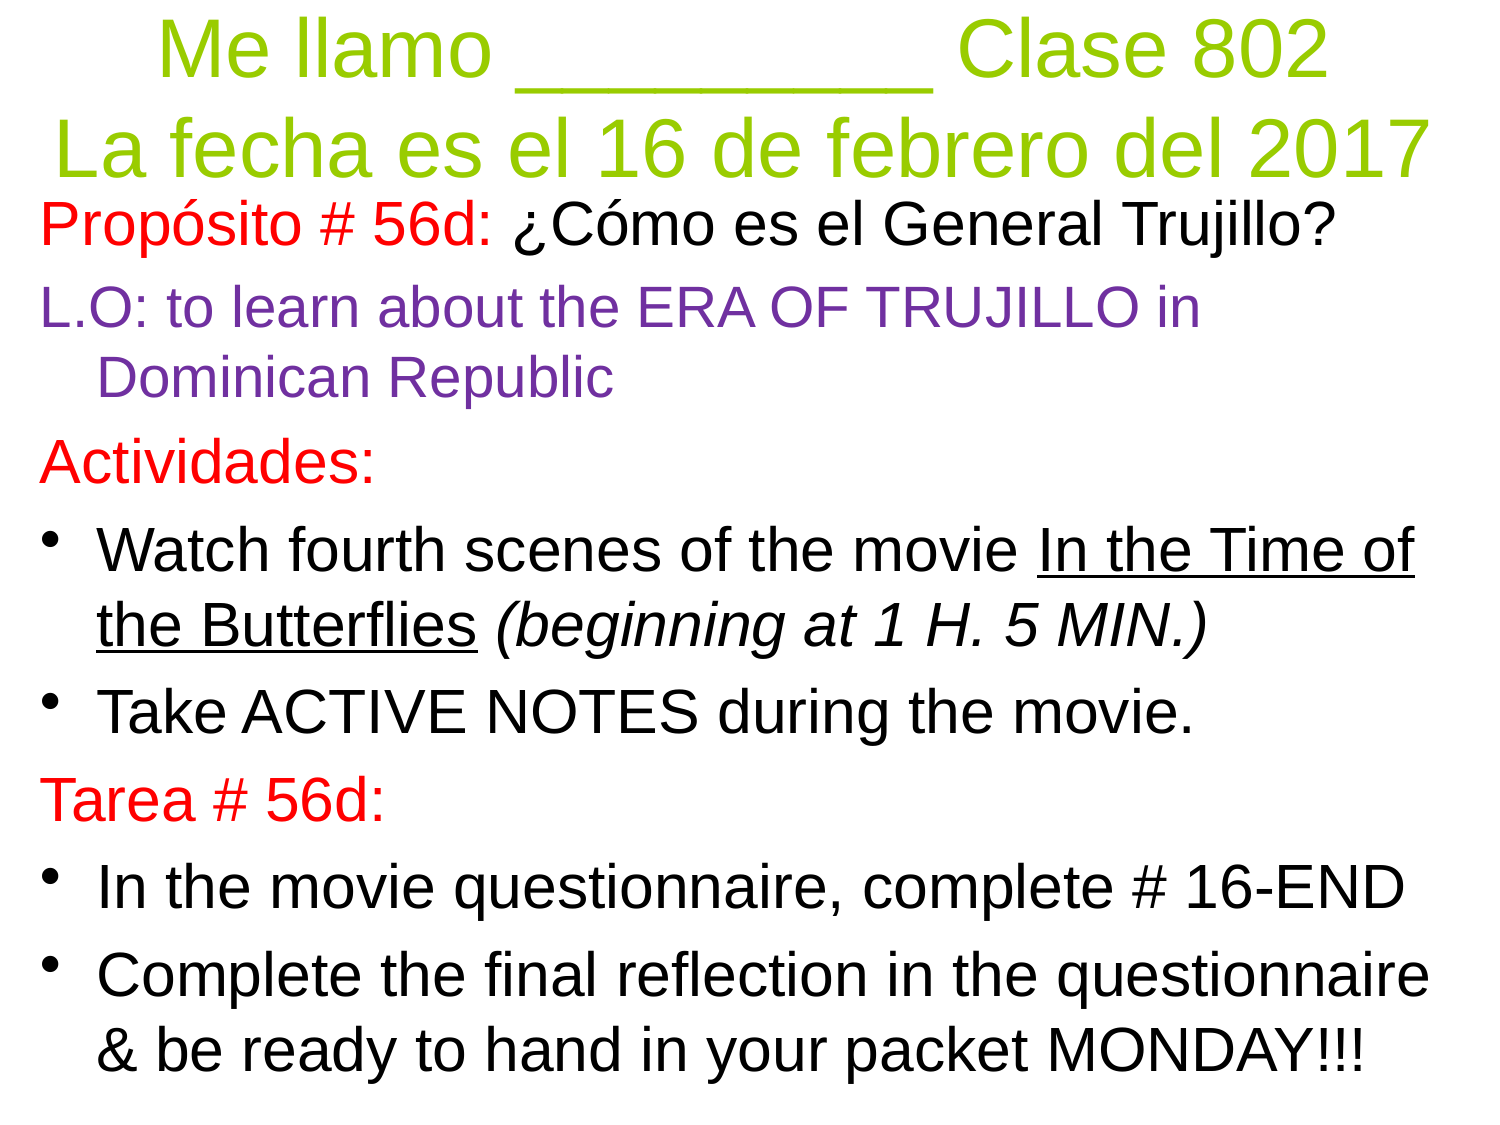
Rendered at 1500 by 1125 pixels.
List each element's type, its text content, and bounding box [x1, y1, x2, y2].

title Me llamo _________ Clase 802 La fecha es el 16 de febrero del 2017 [24, 0, 1463, 174]
text_box Propósito # 56d: ¿Cómo es el General Trujillo? L.O: to learn about the ERA OF TRUJILLO in Dominican Republic Actividades: Watch fourth scenes of the movie In the Time of the Butterflies (beginning at 1 H. 5 MIN.) Take ACTIVE NOTES during the movie. Tarea # 56d: In the movie questionnaire, complete # 16-END Complete the final reflection in the questionnaire & be ready to hand in your packet MONDAY!!! [24, 174, 1463, 1000]
